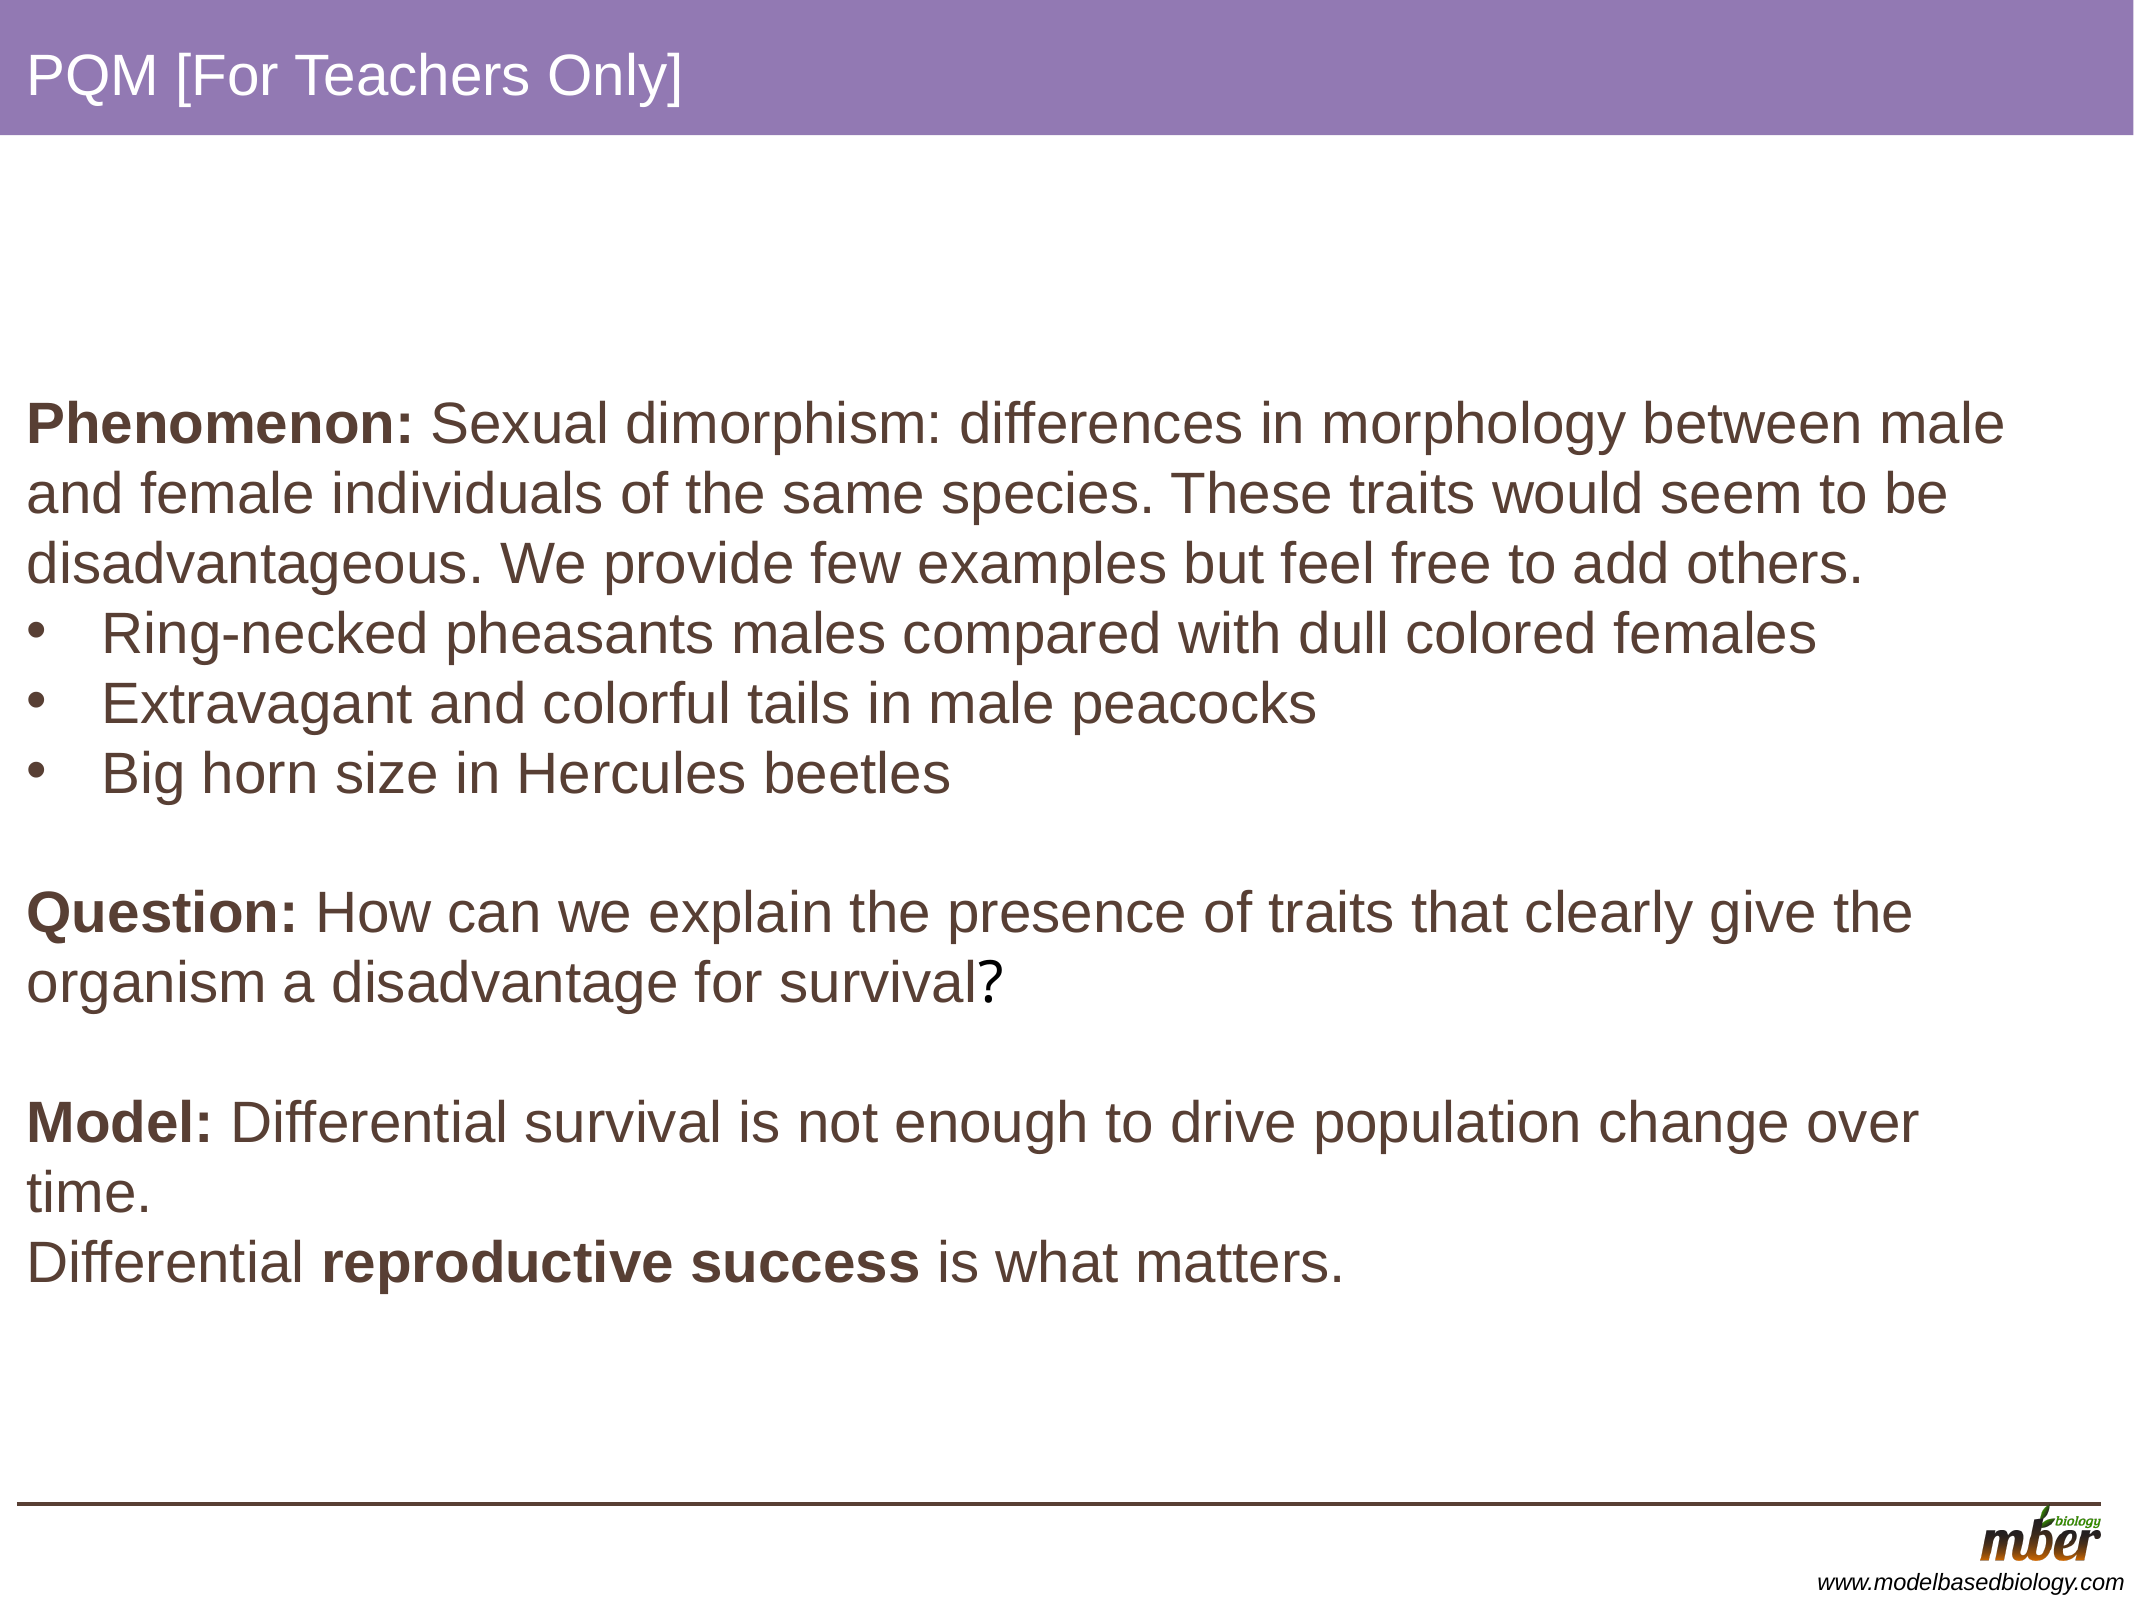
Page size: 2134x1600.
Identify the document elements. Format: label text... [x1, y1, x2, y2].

title PQM [For Teachers Only] [17, 31, 1736, 114]
picture [1980, 1504, 2101, 1561]
text_box Phenomenon: Sexual dimorphism: differences in morphology between male and female individuals of the same species. These traits would seem to be disadvantageous. We provide few examples but feel free to add others. Ring-necked pheasants males compared with dull colored females Extravagant and colorful tails in male peacocks Big horn size in Hercules beetles Question: How can we explain the presence of traits that clearly give the organism a disadvantage for survival? Model: Differential survival is not enough to drive population change over time. Differential reproductive success is what matters. [18, 376, 2065, 1383]
